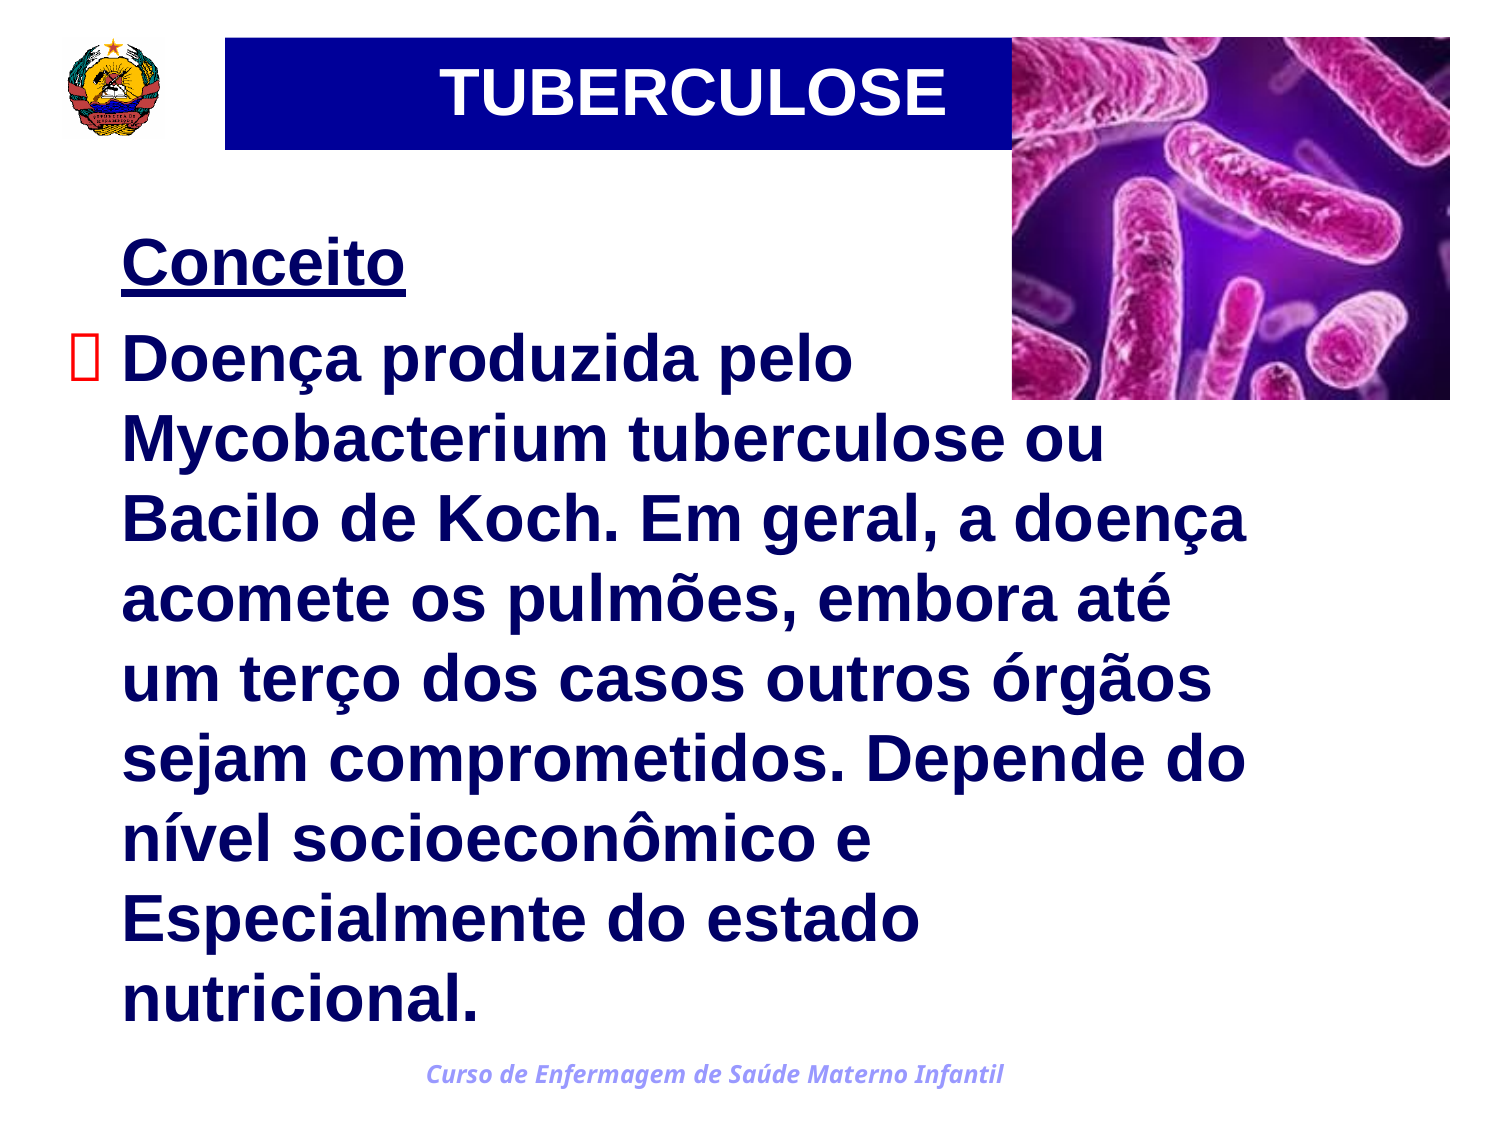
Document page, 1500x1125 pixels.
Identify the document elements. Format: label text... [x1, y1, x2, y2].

text_box [1011, 37, 1450, 400]
text_box  [62, 324, 108, 396]
text_box [62, 37, 165, 139]
text_box TUBERCULOSE [225, 37, 1163, 150]
text_box Conceito Doença produzida pelo Mycobacterium tuberculose ou Bacilo de Koch. Em geral, a doença acomete os pulmões, embora até um terço dos casos outros órgãos sejam comprometidos. Depende do nível socioeconômico e Especialmente do estado nutricional. Curso de Enfermagem de Saúde Materno Infantil [119, 228, 1258, 1094]
